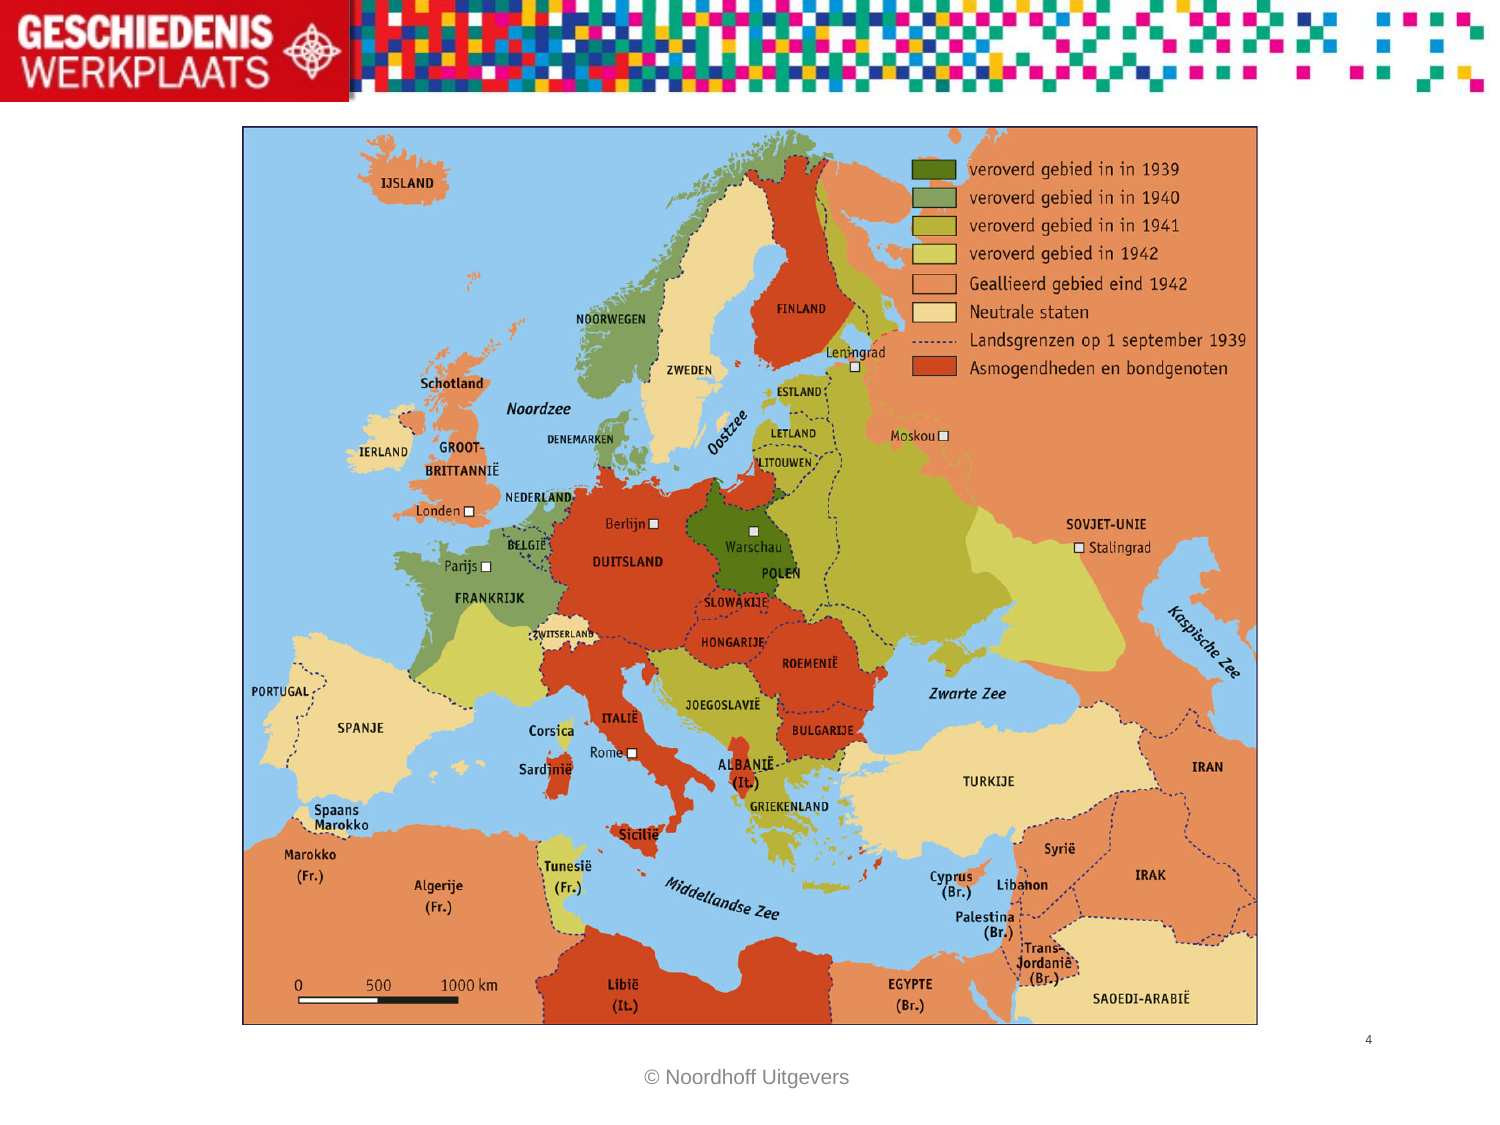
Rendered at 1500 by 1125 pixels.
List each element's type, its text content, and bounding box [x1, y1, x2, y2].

text_box © Noordhoff Uitgevers [512, 1045, 988, 1106]
slide_number 4 [1325, 1025, 1388, 1063]
picture [0, 0, 1500, 1125]
